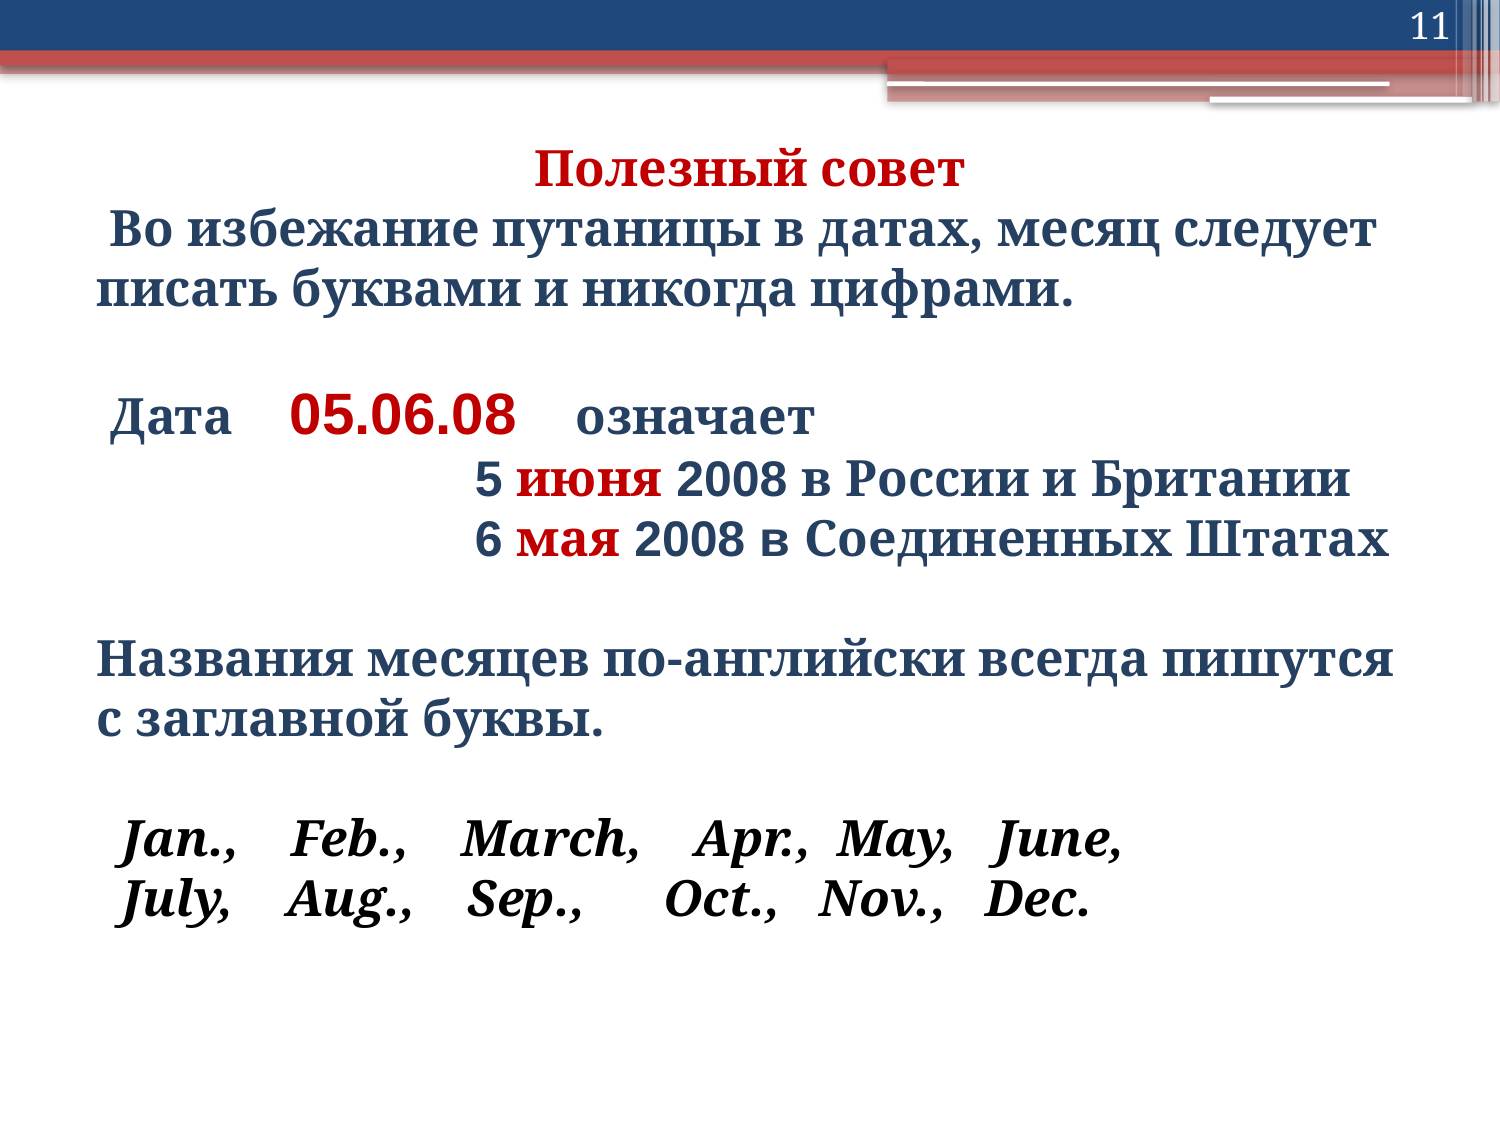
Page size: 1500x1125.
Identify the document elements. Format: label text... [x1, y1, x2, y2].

text_box Полезный совет Во избежание путаницы в датах, месяц следует писать буквами и никогда цифрами. Дата 05.06.08 означает 5 июня 2008 в России и Британии 6 мая 2008 в Соединенных Штатах Названия месяцев по-английски всегда пишутся с заглавной буквы. Jan., Feb., March, Apr., May, June, July, Aug., Sep., Oct., Nov., Dec. [81, 128, 1418, 1125]
slide_number 11 [1341, 0, 1466, 61]
